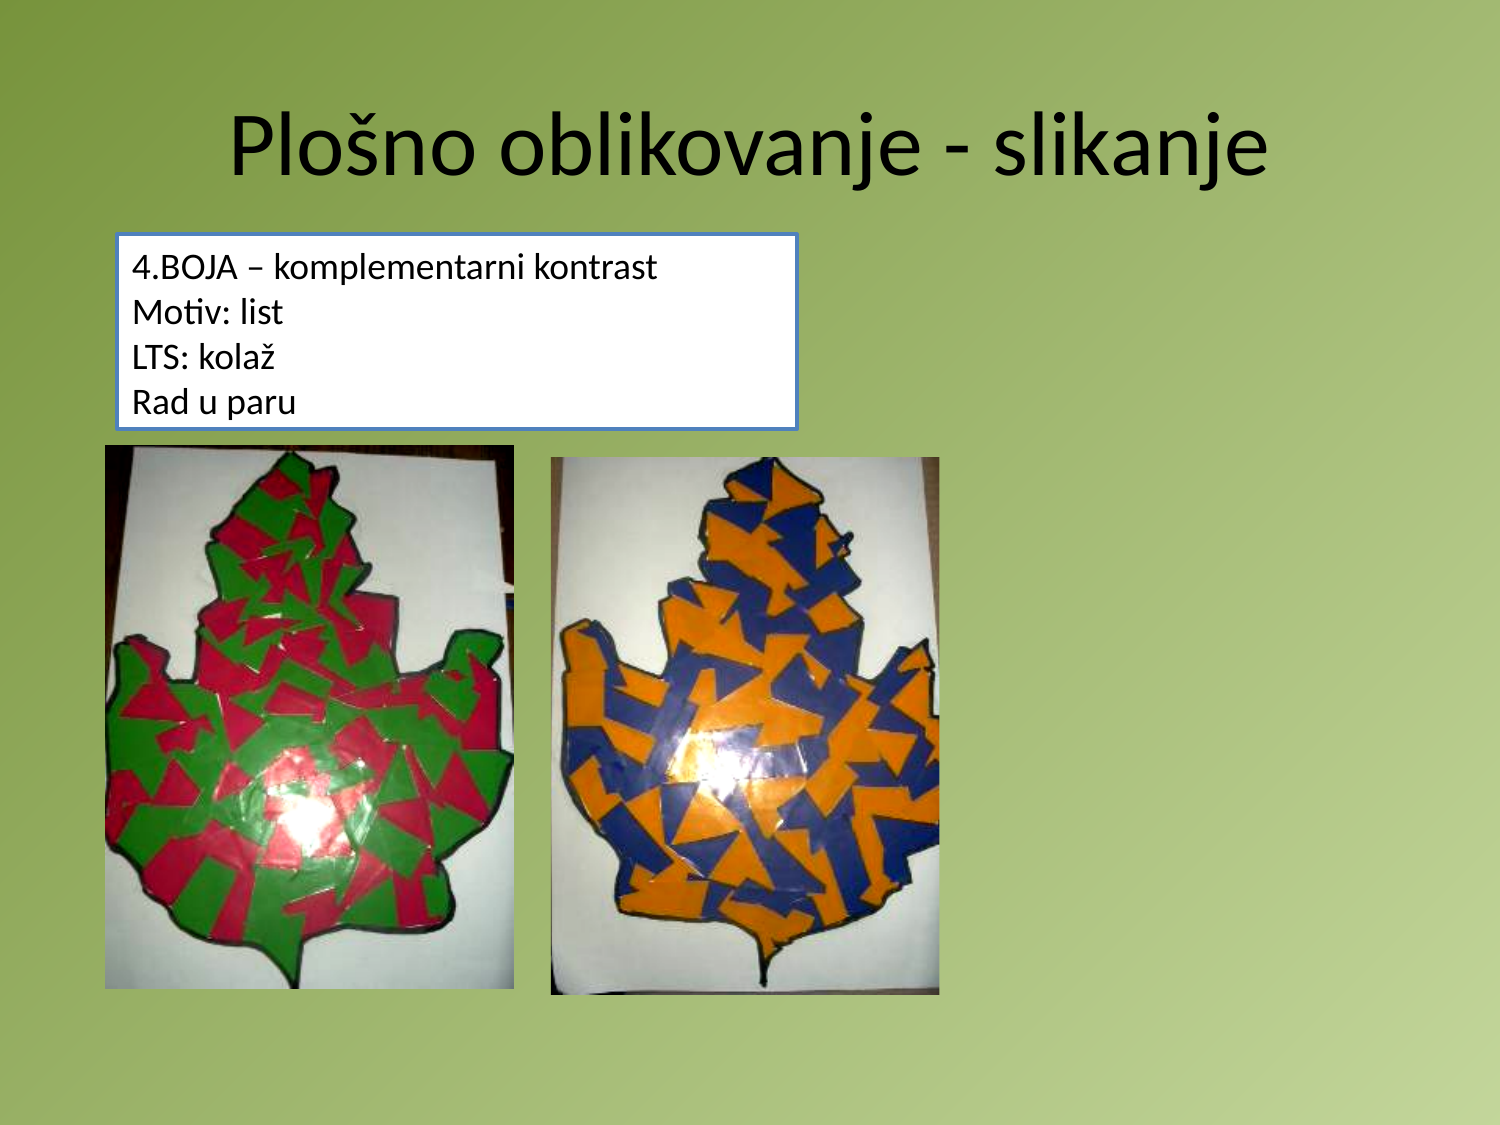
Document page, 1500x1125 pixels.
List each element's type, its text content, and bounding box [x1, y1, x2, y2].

picture [550, 456, 940, 995]
text_box 4.BOJA – komplementarni kontrast Motiv: list LTS: kolaž Rad u paru [115, 232, 799, 431]
picture [105, 445, 514, 990]
title Plošno oblikovanje - slikanje [74, 44, 1426, 233]
